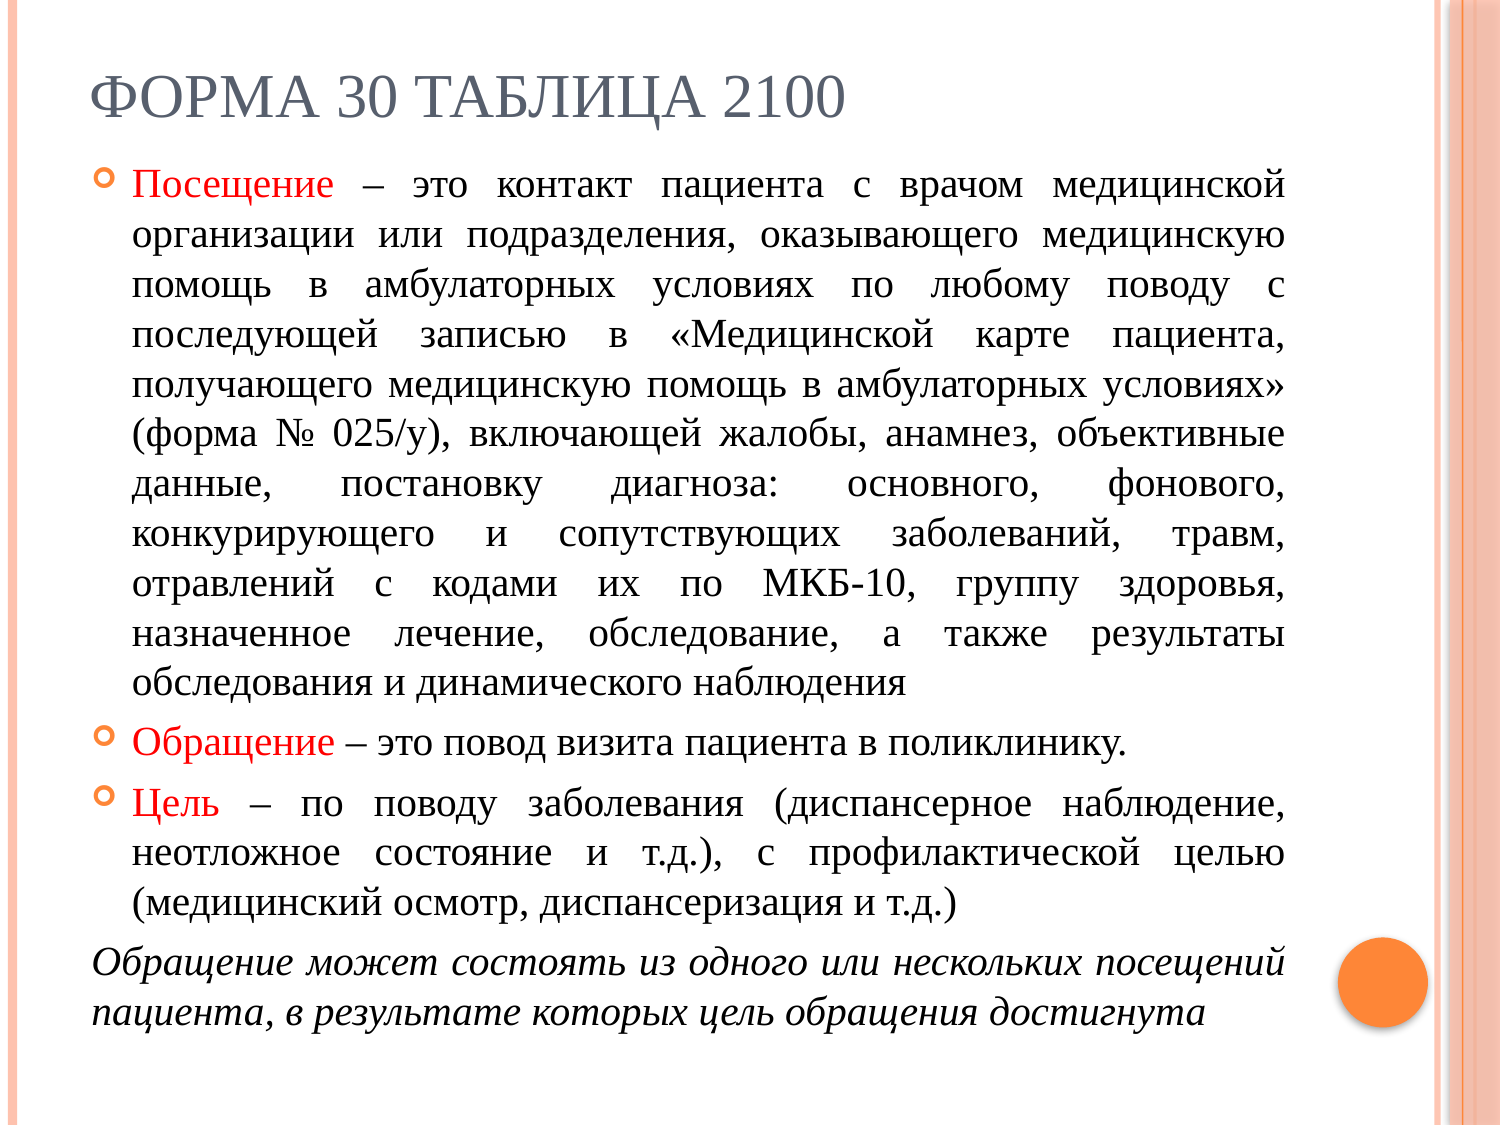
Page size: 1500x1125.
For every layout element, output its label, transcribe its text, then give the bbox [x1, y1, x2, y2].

title Форма 30 Таблица 2100 [75, 45, 1300, 138]
list Посещение – это контакт пациента с врачом медицинской организации или подразделения, оказывающего медицинскую помощь в амбулаторных условиях по любому поводу с последующей записью в «Медицинской карте пациента, получающего медицинскую помощь в амбулаторных условиях» (форма № 025/у), включающей жалобы, анамнез, объективные данные, постановку диагноза: основного, фонового, конкурирующего и сопутствующих заболеваний, травм, отравлений с кодами их по МКБ-10, группу здоровья, назначенное лечение, обследование, а также результаты обследования и динамического наблюдения Обращение – это повод визита пациента в поликлинику. Цель – по поводу заболевания (диспансерное наблюдение, неотложное состояние и т.д.), с профилактической целью (медицинский осмотр, диспансеризация и т.д.) Обращение может состоять из одного или нескольких посещений пациента, в результате которых цель обращения достигнута [76, 149, 1302, 1055]
